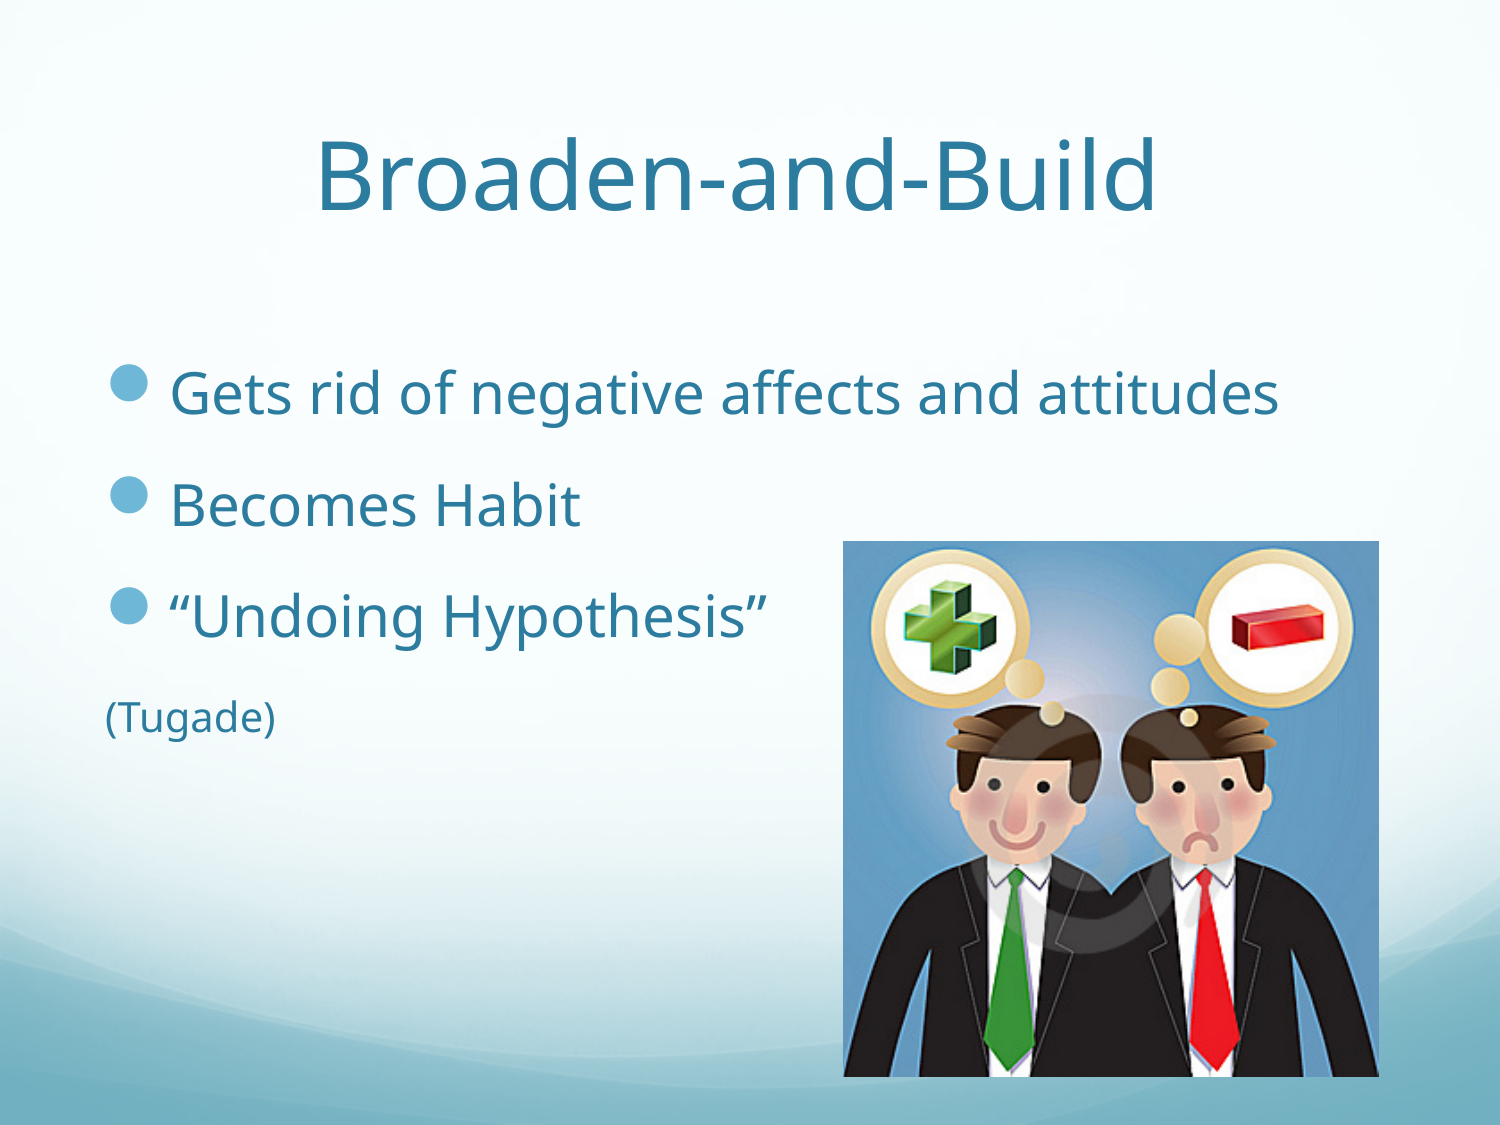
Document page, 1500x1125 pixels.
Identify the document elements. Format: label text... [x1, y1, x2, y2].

picture [842, 540, 1379, 1078]
title Broaden-and-Build [90, 17, 1410, 237]
list Gets rid of negative affects and attitudes Becomes Habit “Undoing Hypothesis” (Tugade) [90, 349, 1410, 975]
